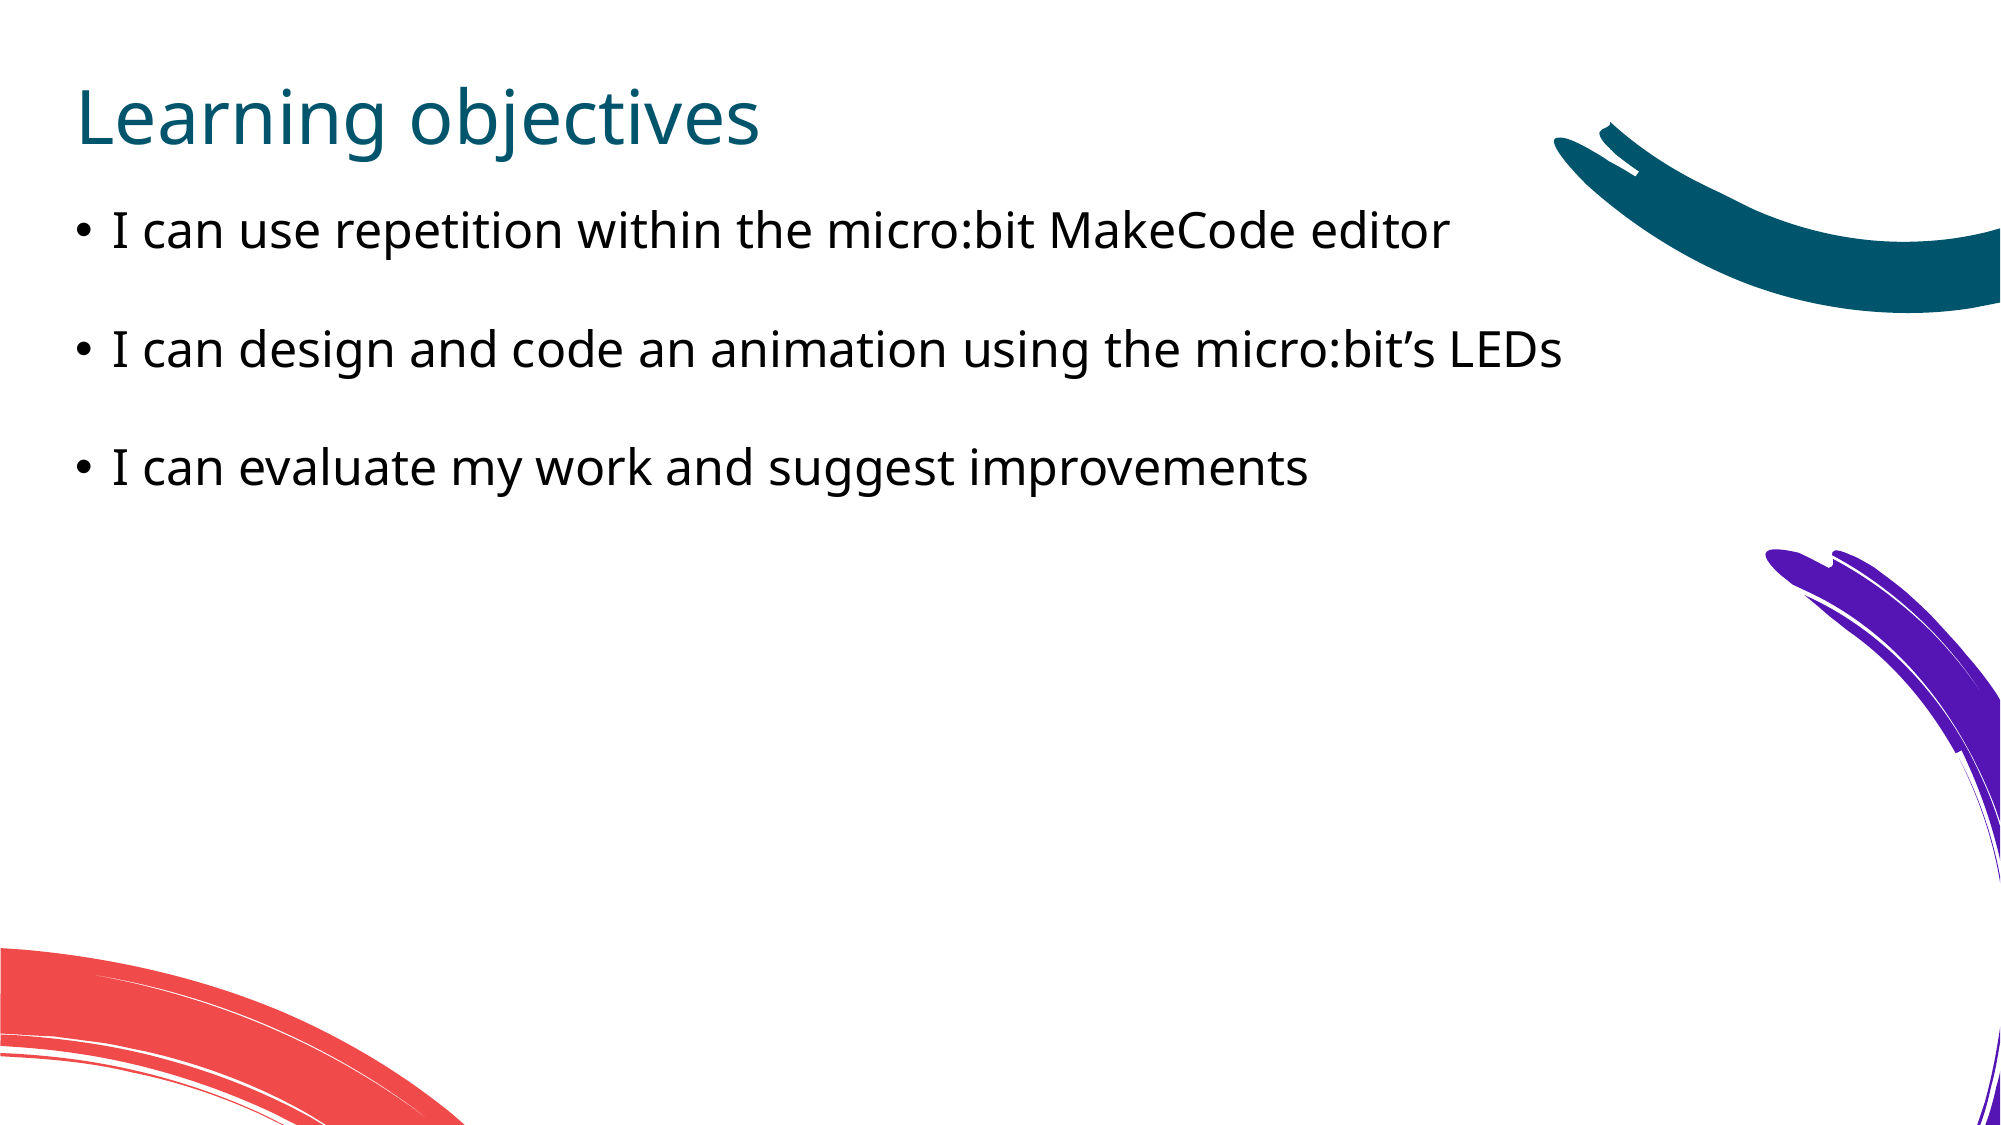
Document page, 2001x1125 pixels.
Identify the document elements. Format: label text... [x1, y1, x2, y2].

title Learning objectives [55, 50, 1828, 175]
list I can use repetition within the micro:bit MakeCode editor I can design and code an animation using the micro:bit’s LEDs I can evaluate my work and suggest improvements [55, 175, 1828, 1002]
